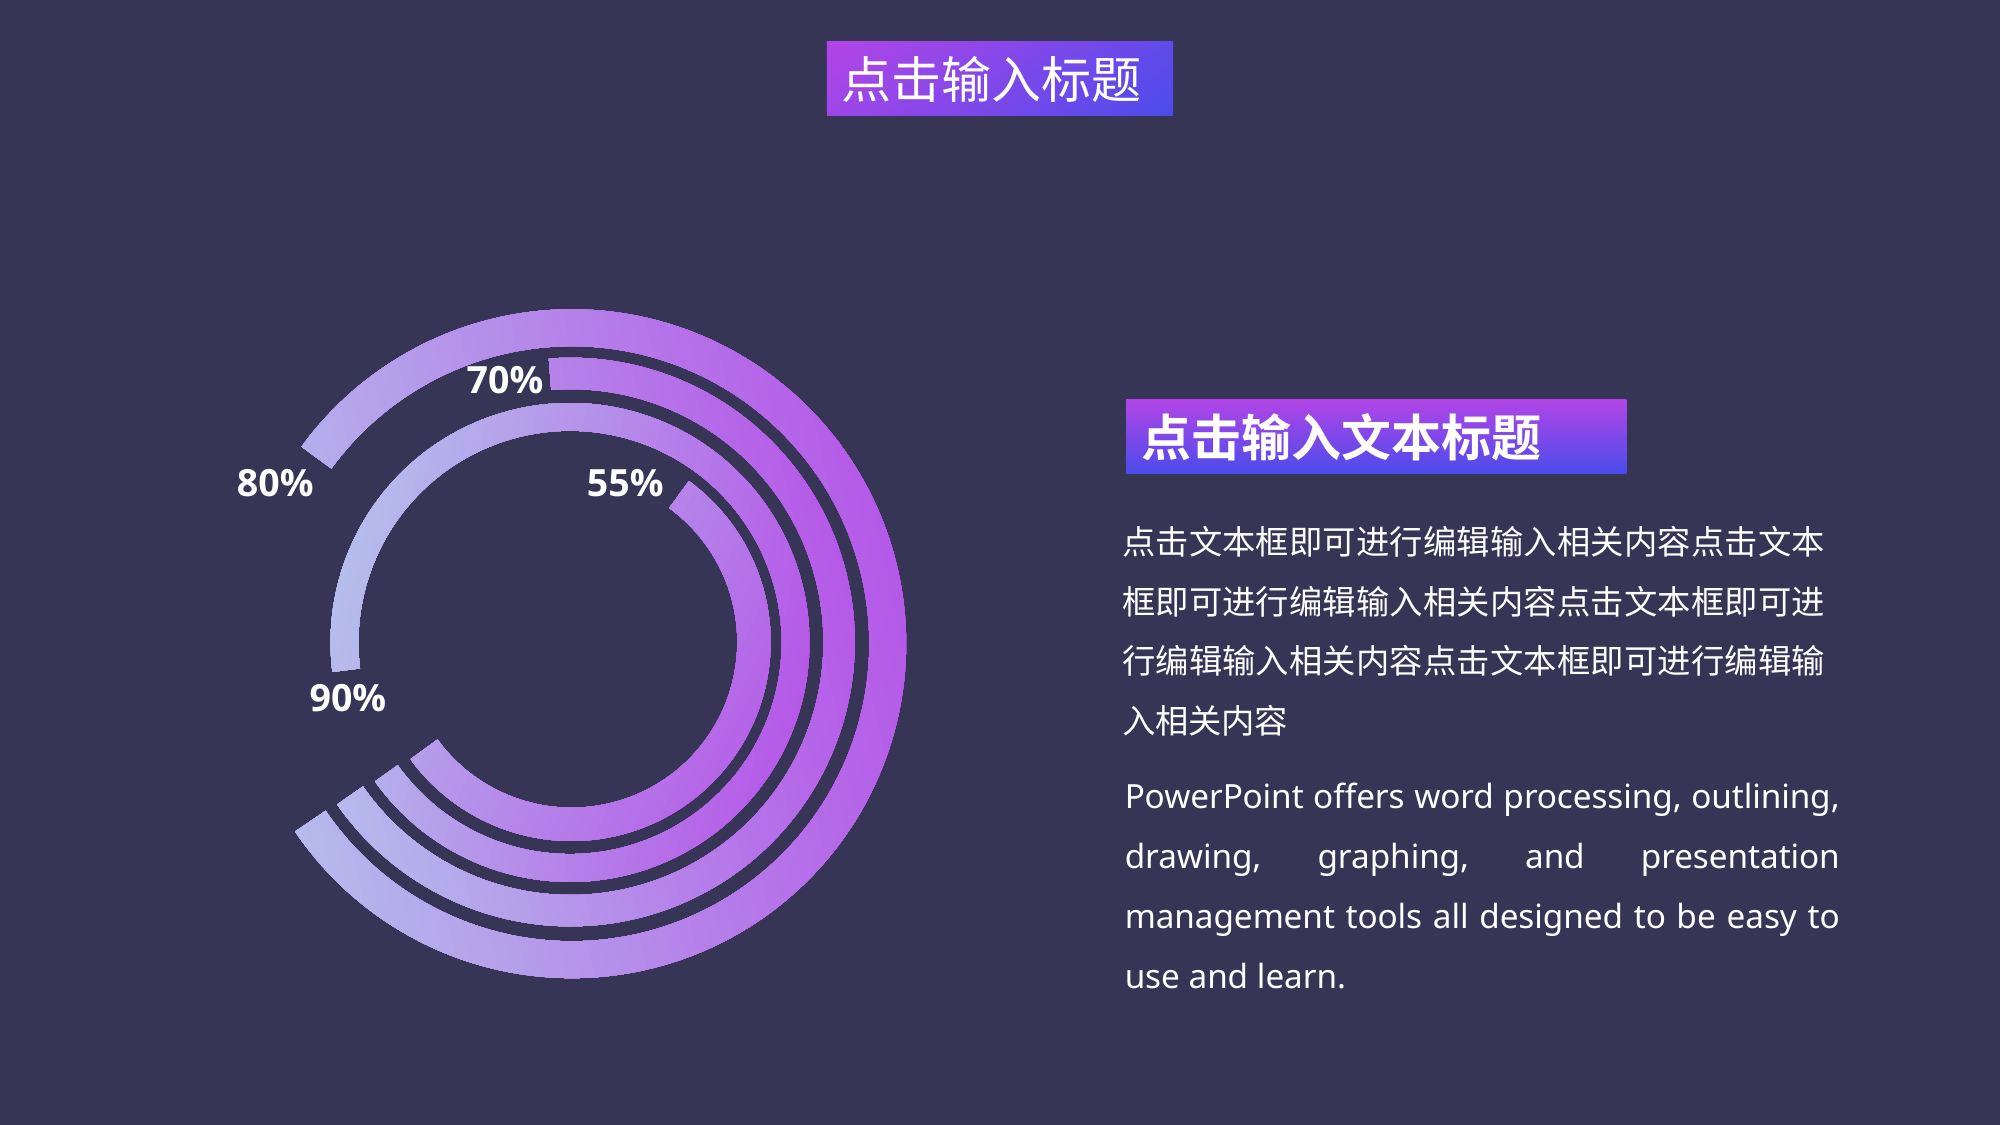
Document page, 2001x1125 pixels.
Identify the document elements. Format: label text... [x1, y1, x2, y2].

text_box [220, 309, 907, 979]
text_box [1107, 399, 1841, 937]
text_box 点击输入标题 [826, 41, 1174, 116]
